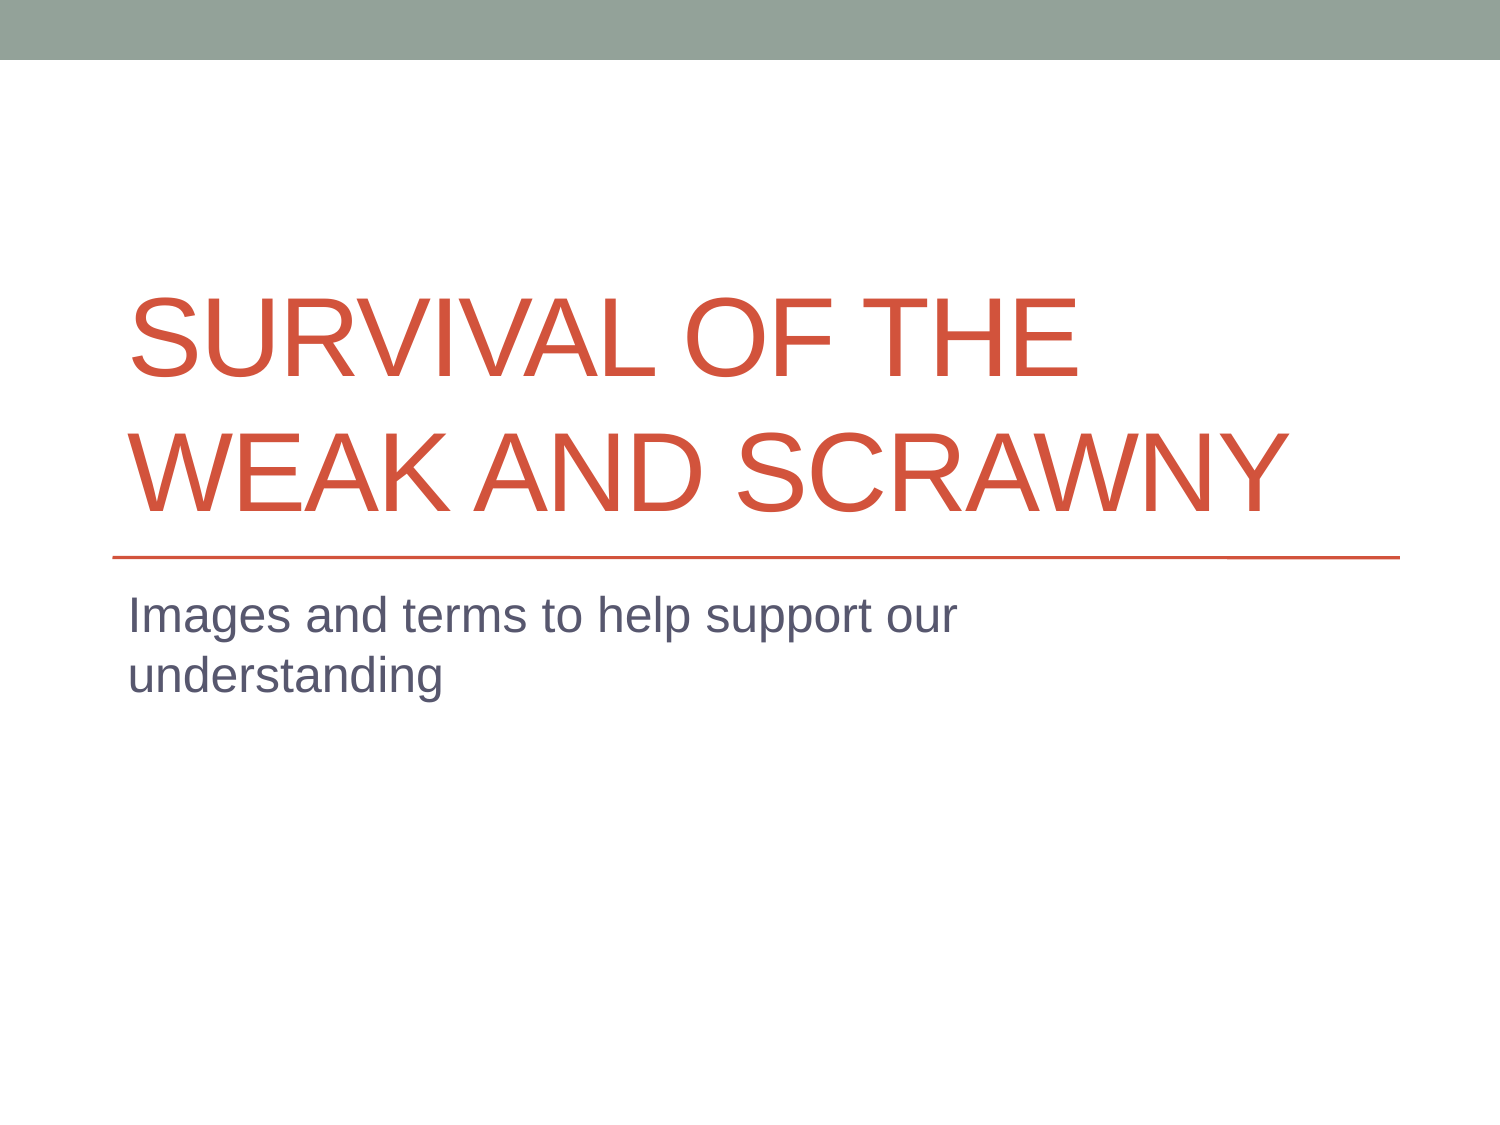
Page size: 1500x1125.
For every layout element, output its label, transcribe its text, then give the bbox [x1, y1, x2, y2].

title Survival of the weak and Scrawny [112, 224, 1400, 542]
subtitle Images and terms to help support our understanding [112, 575, 1163, 863]
